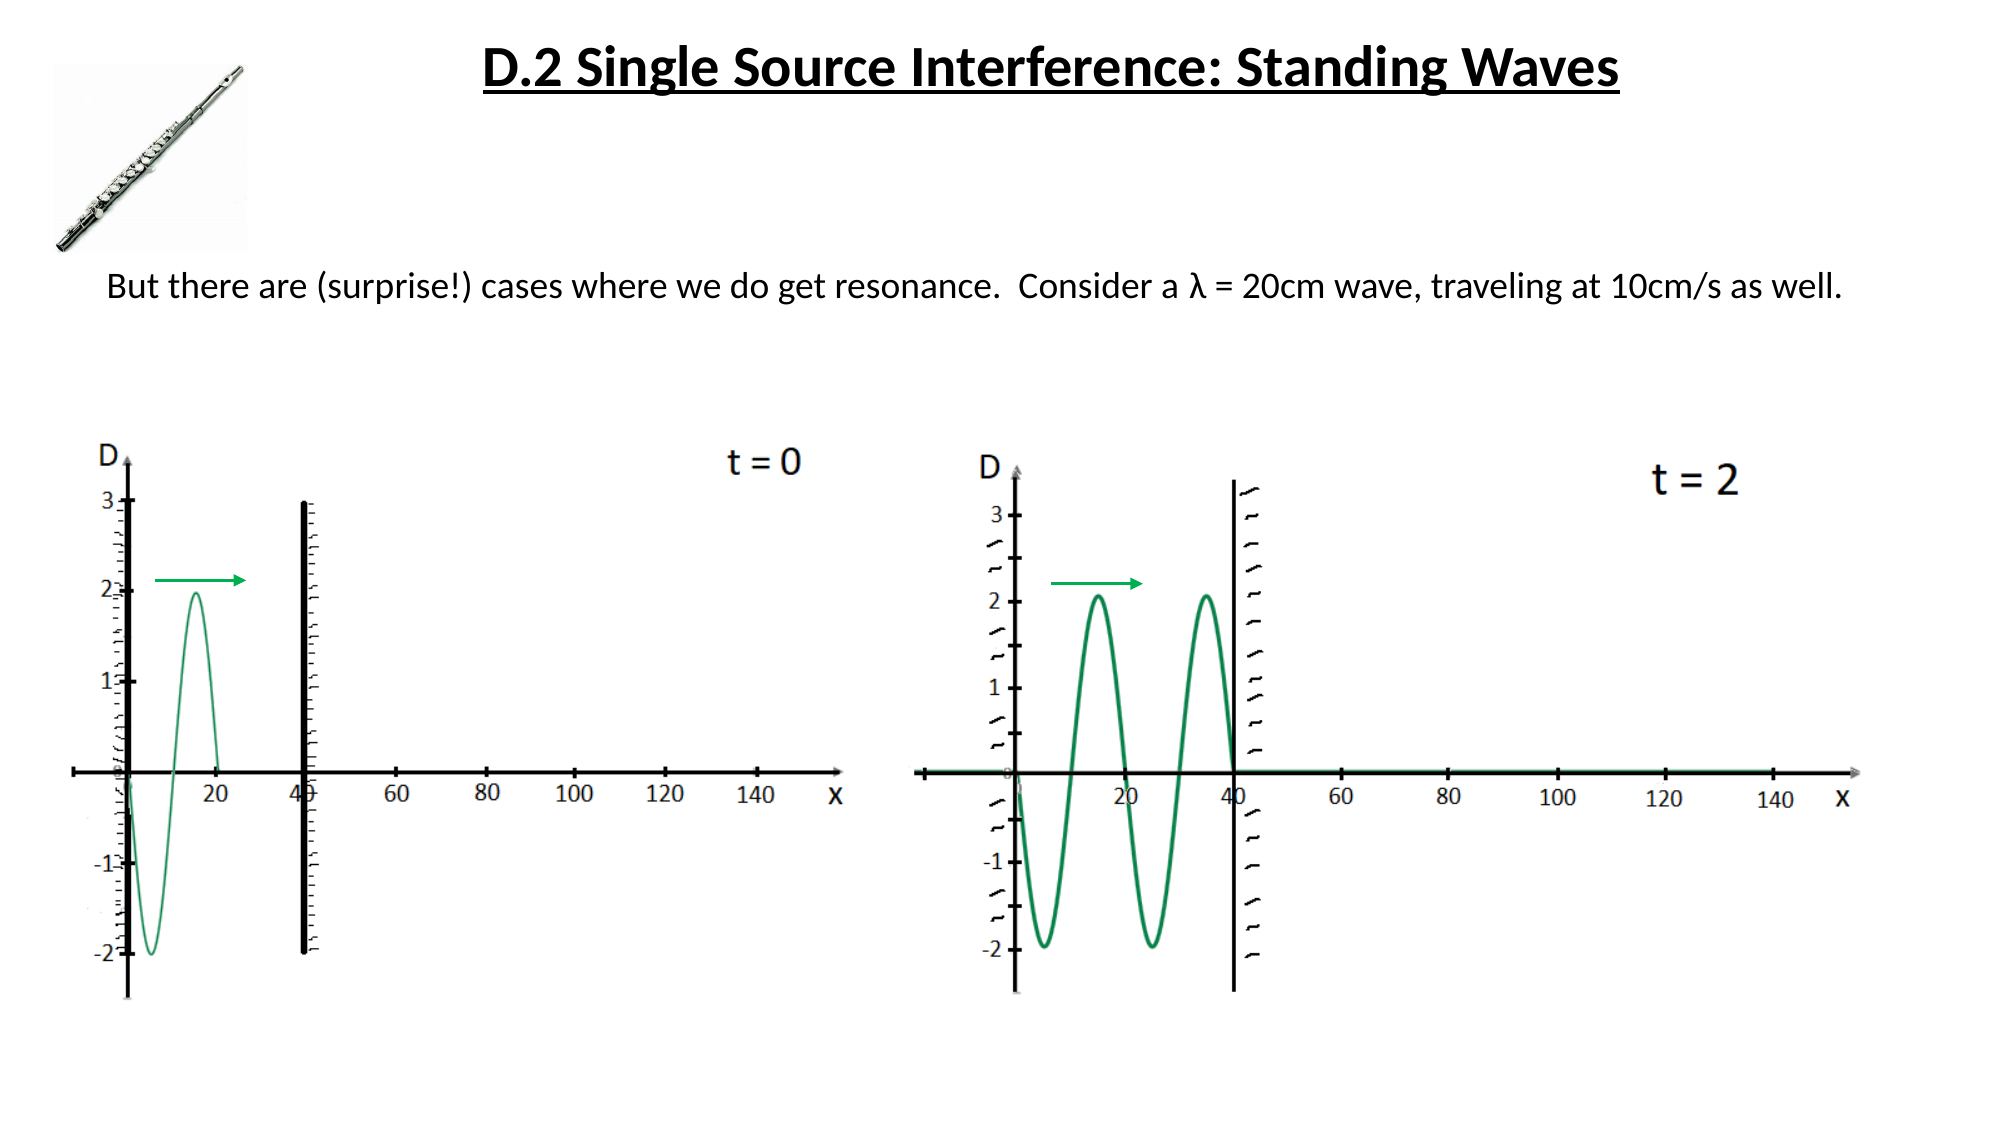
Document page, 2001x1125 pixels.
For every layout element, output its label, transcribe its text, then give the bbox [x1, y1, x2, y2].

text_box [893, 441, 1878, 1022]
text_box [38, 427, 876, 1017]
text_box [50, 62, 251, 257]
text_box But there are (surprise!) cases where we do get resonance. Consider a λ = 20cm wave, traveling at 10cm/s as well. [91, 253, 1876, 313]
text_box D.2 Single Source Interference: Standing Waves [467, 28, 1719, 112]
